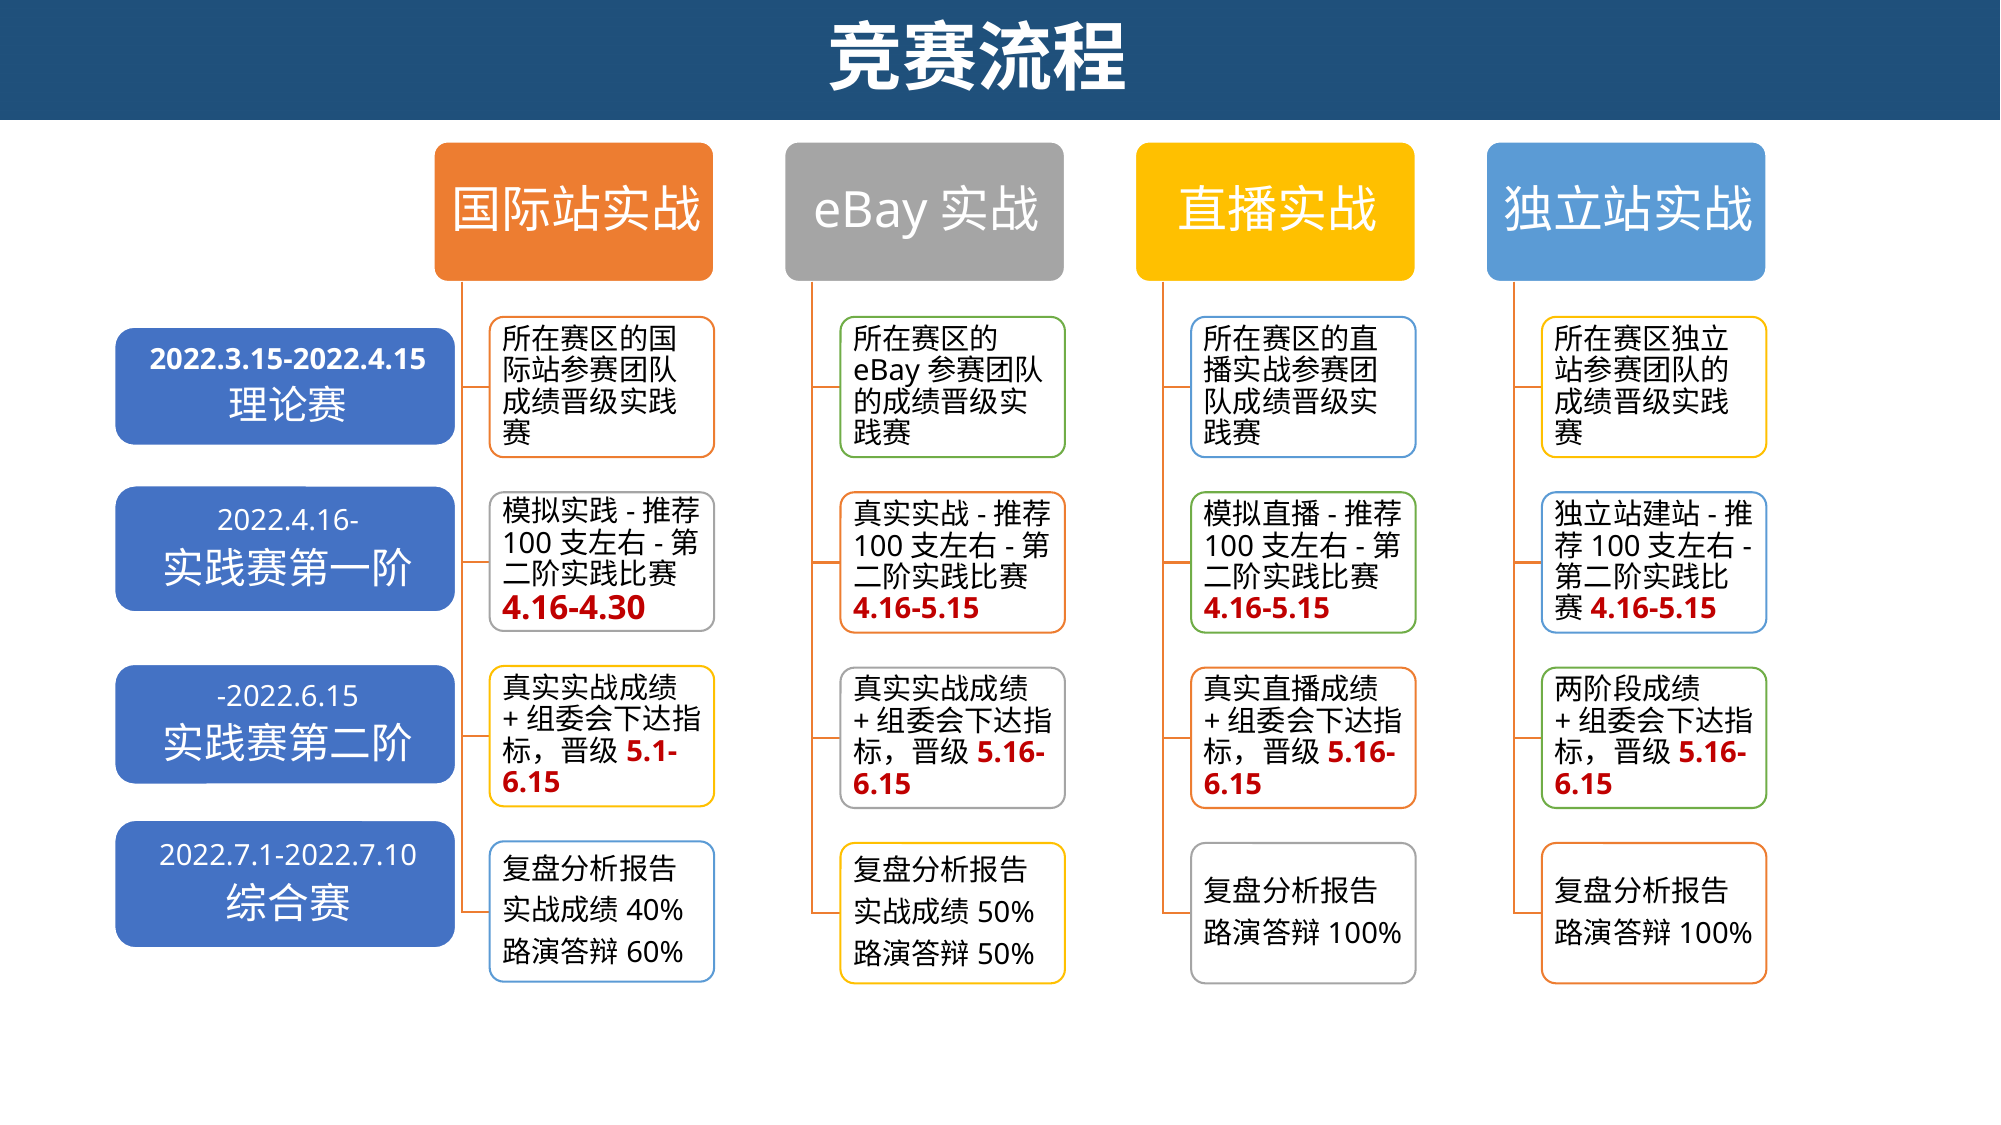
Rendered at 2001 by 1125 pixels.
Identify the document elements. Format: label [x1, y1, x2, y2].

picture [0, 0, 2000, 120]
text_box [433, 117, 1767, 1007]
text_box [114, 211, 456, 1101]
